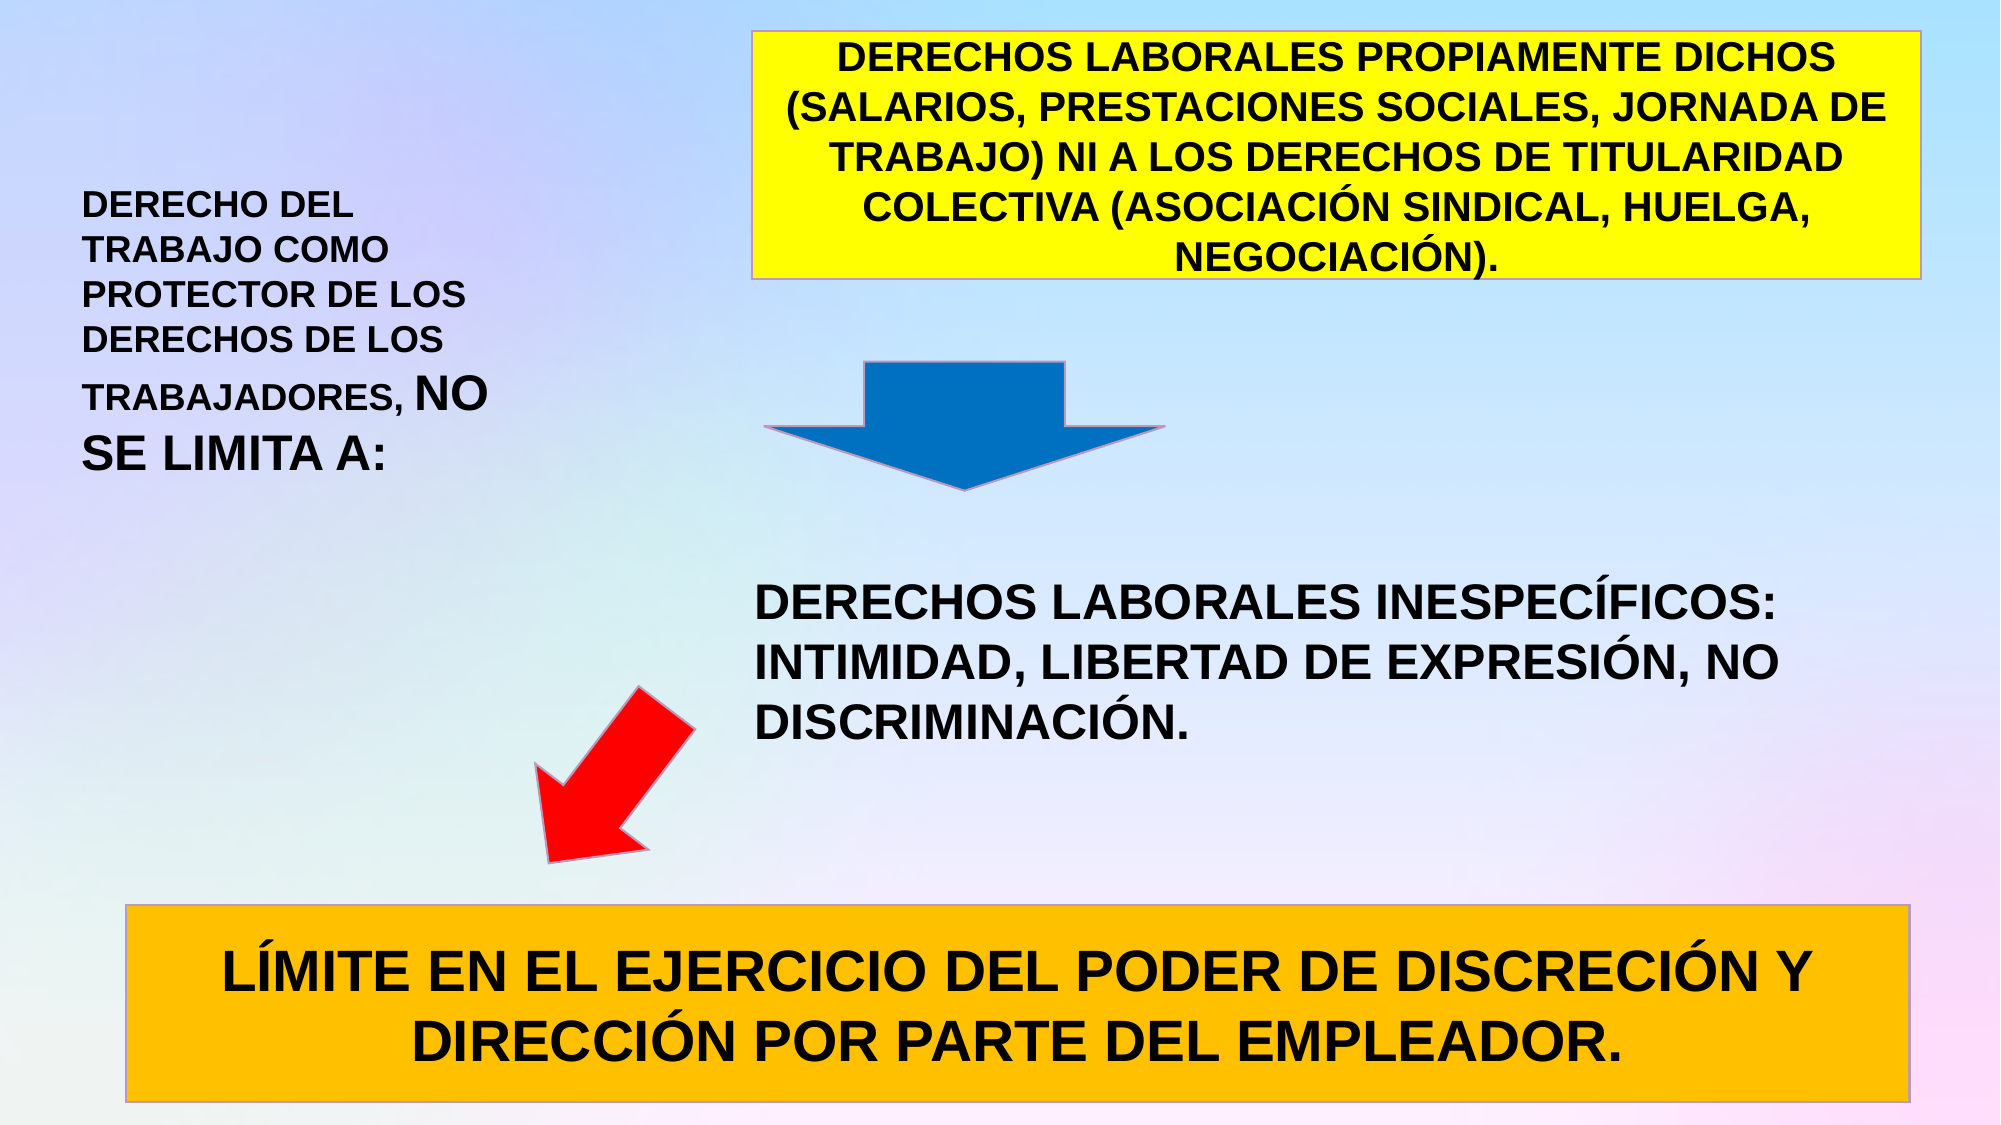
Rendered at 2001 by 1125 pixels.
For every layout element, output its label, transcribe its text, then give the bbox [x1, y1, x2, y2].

text_box DERECHO DEL TRABAJO COMO PROTECTOR DE LOS DERECHOS DE LOS TRABAJADORES, NO SE LIMITA A: [66, 172, 540, 488]
text_box [763, 360, 1166, 492]
text_box DERECHOS LABORALES PROPIAMENTE DICHOS (SALARIOS, PRESTACIONES SOCIALES, JORNADA DE TRABAJO) NI A LOS DERECHOS DE TITULARIDAD COLECTIVA (ASOCIACIÓN SINDICAL, HUELGA, NEGOCIACIÓN). [751, 30, 1922, 280]
picture [0, 0, 2000, 1125]
text_box [533, 684, 697, 865]
text_box LÍMITE EN EL EJERCICIO DEL PODER DE DISCRECIÓN Y DIRECCIÓN POR PARTE DEL EMPLEADOR. [125, 904, 1911, 1103]
text_box DERECHOS LABORALES INESPECÍFICOS: INTIMIDAD, LIBERTAD DE EXPRESIÓN, NO DISCRIMINACIÓN. [740, 562, 1957, 758]
